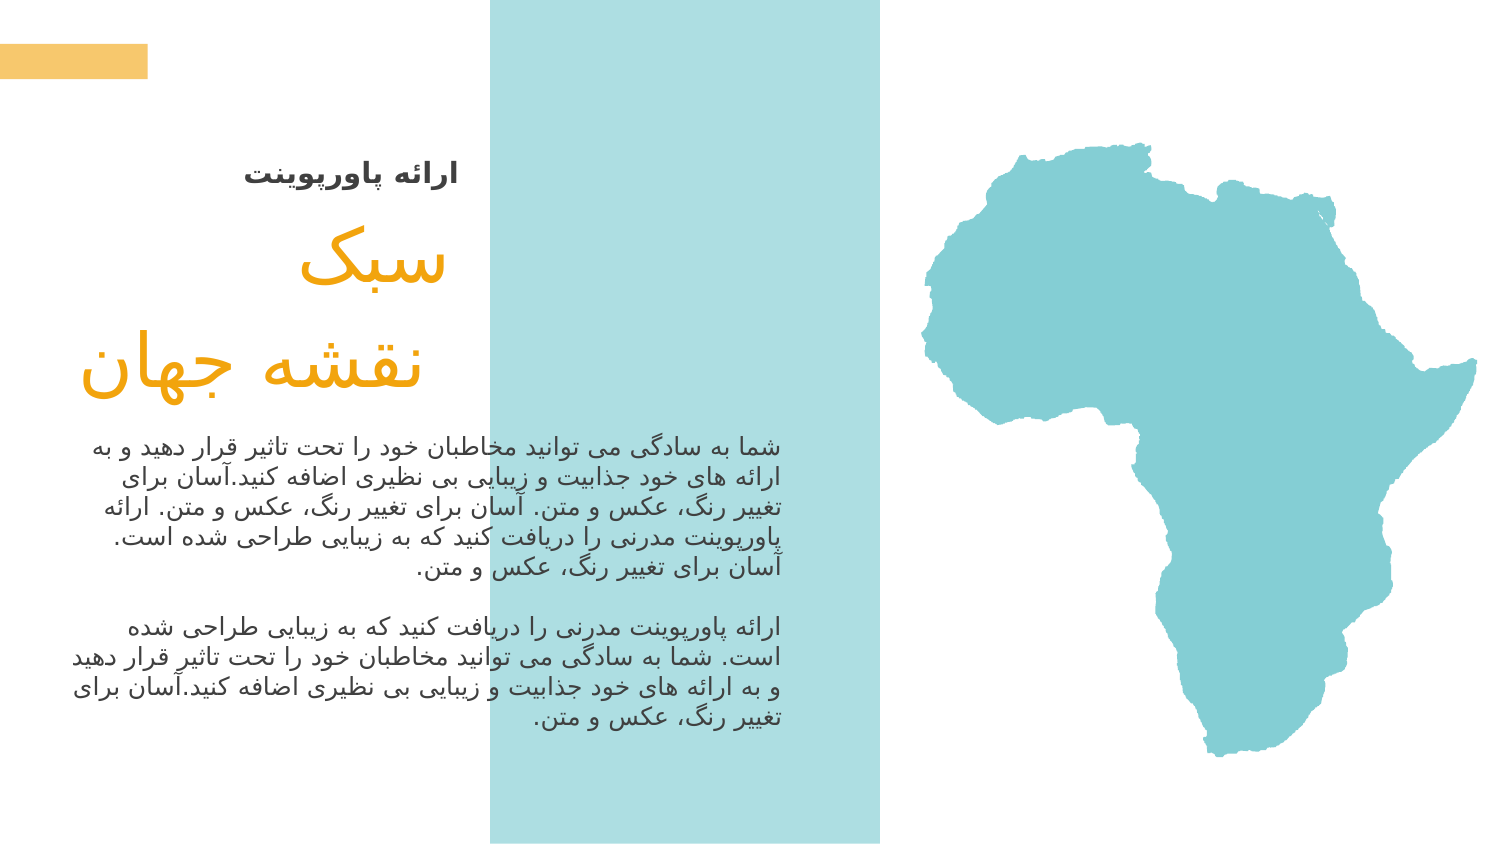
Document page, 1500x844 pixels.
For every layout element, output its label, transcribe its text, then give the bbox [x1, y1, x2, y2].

list سبک نقشه جهان [53, 197, 466, 423]
text_box ارائه پاورپوینت [24, 146, 474, 197]
text_box [921, 142, 1478, 758]
text_box [0, 42, 150, 81]
text_box [488, 0, 882, 844]
text_box شما به سادگی می توانید مخاطبان خود را تحت تاثیر قرار دهید و به ارائه های خود جذابیت و زیبایی بی نظیری اضافه کنید.آسان برای تغییر رنگ، عکس و متن. آسان برای تغییر رنگ، عکس و متن. ارائه پاورپوینت مدرنی را دریافت کنید که به زیبایی طراحی شده است. آسان برای تغییر رنگ، عکس و متن. ارائه پاورپوینت مدرنی را دریافت کنید که به زیبایی طراحی شده است. شما به سادگی می توانید مخاطبان خود را تحت تاثیر قرار دهید و به ارائه های خود جذابیت و زیبایی بی نظیری اضافه کنید.آسان برای تغییر رنگ، عکس و متن. [53, 423, 798, 738]
